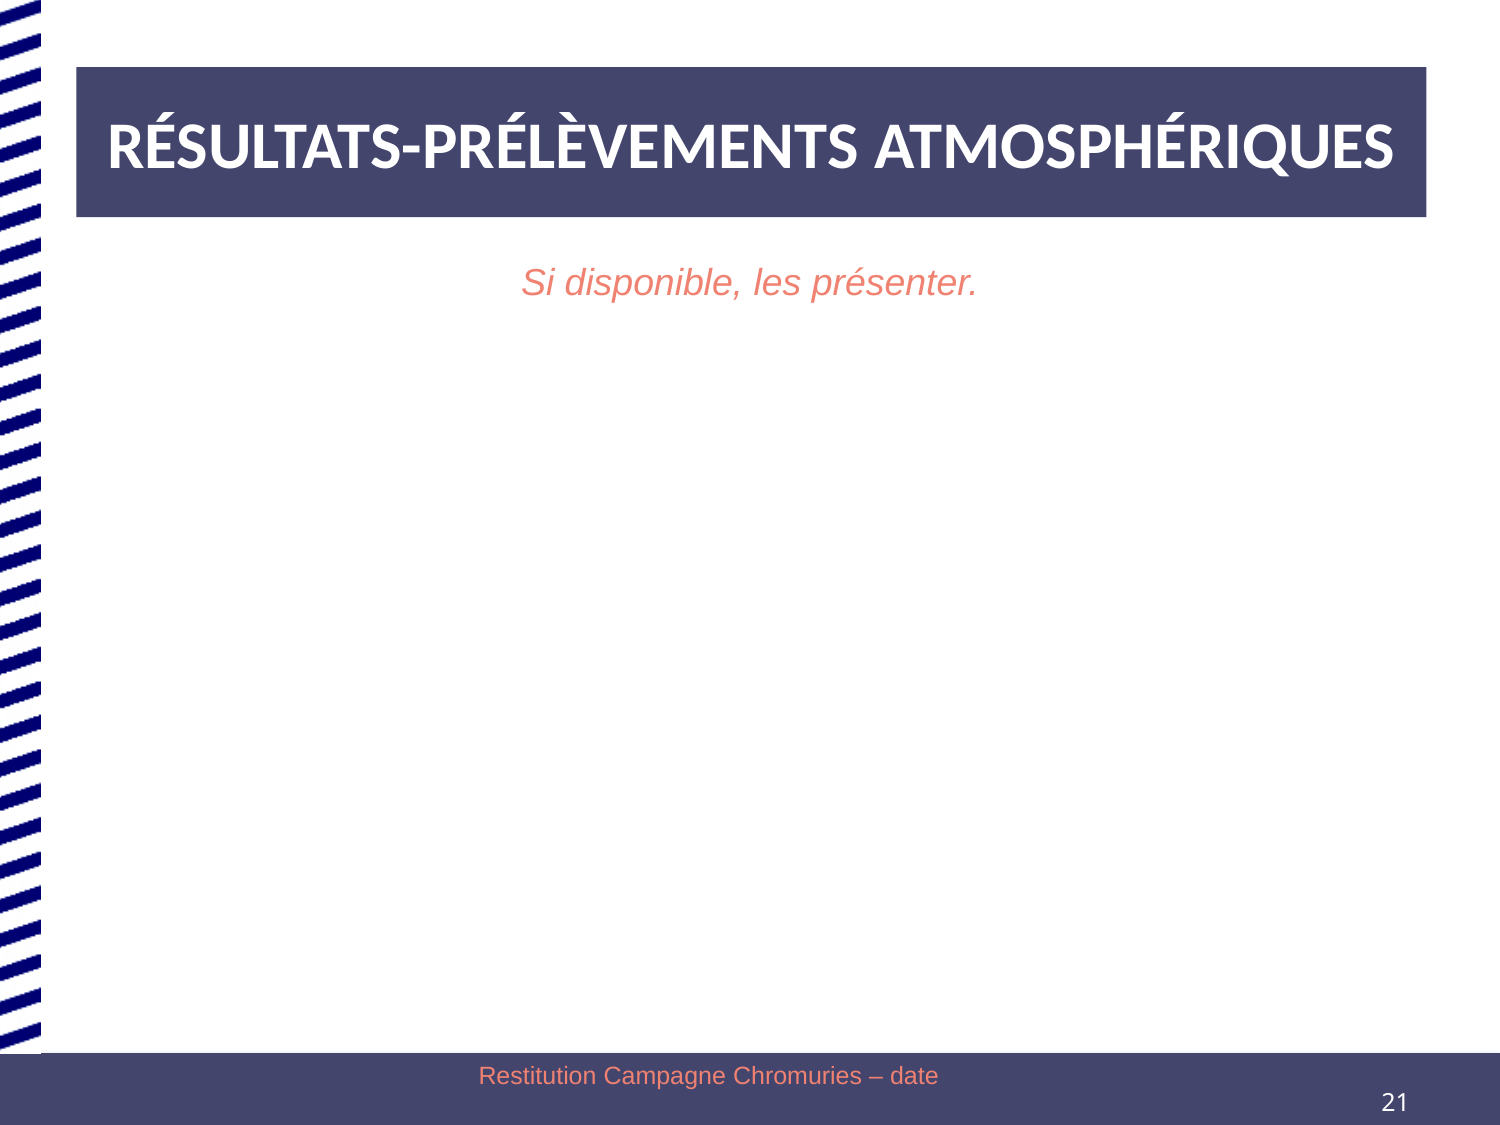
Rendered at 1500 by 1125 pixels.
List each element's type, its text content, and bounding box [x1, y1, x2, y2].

footer Restitution Campagne Chromuries – date [456, 1044, 963, 1105]
text_box Si disponible, les présenter. [74, 250, 1425, 311]
picture [0, 0, 41, 1054]
title Résultats-PRélèvements atmosphériques [76, 67, 1427, 218]
slide_number 21 [1074, 1073, 1425, 1125]
